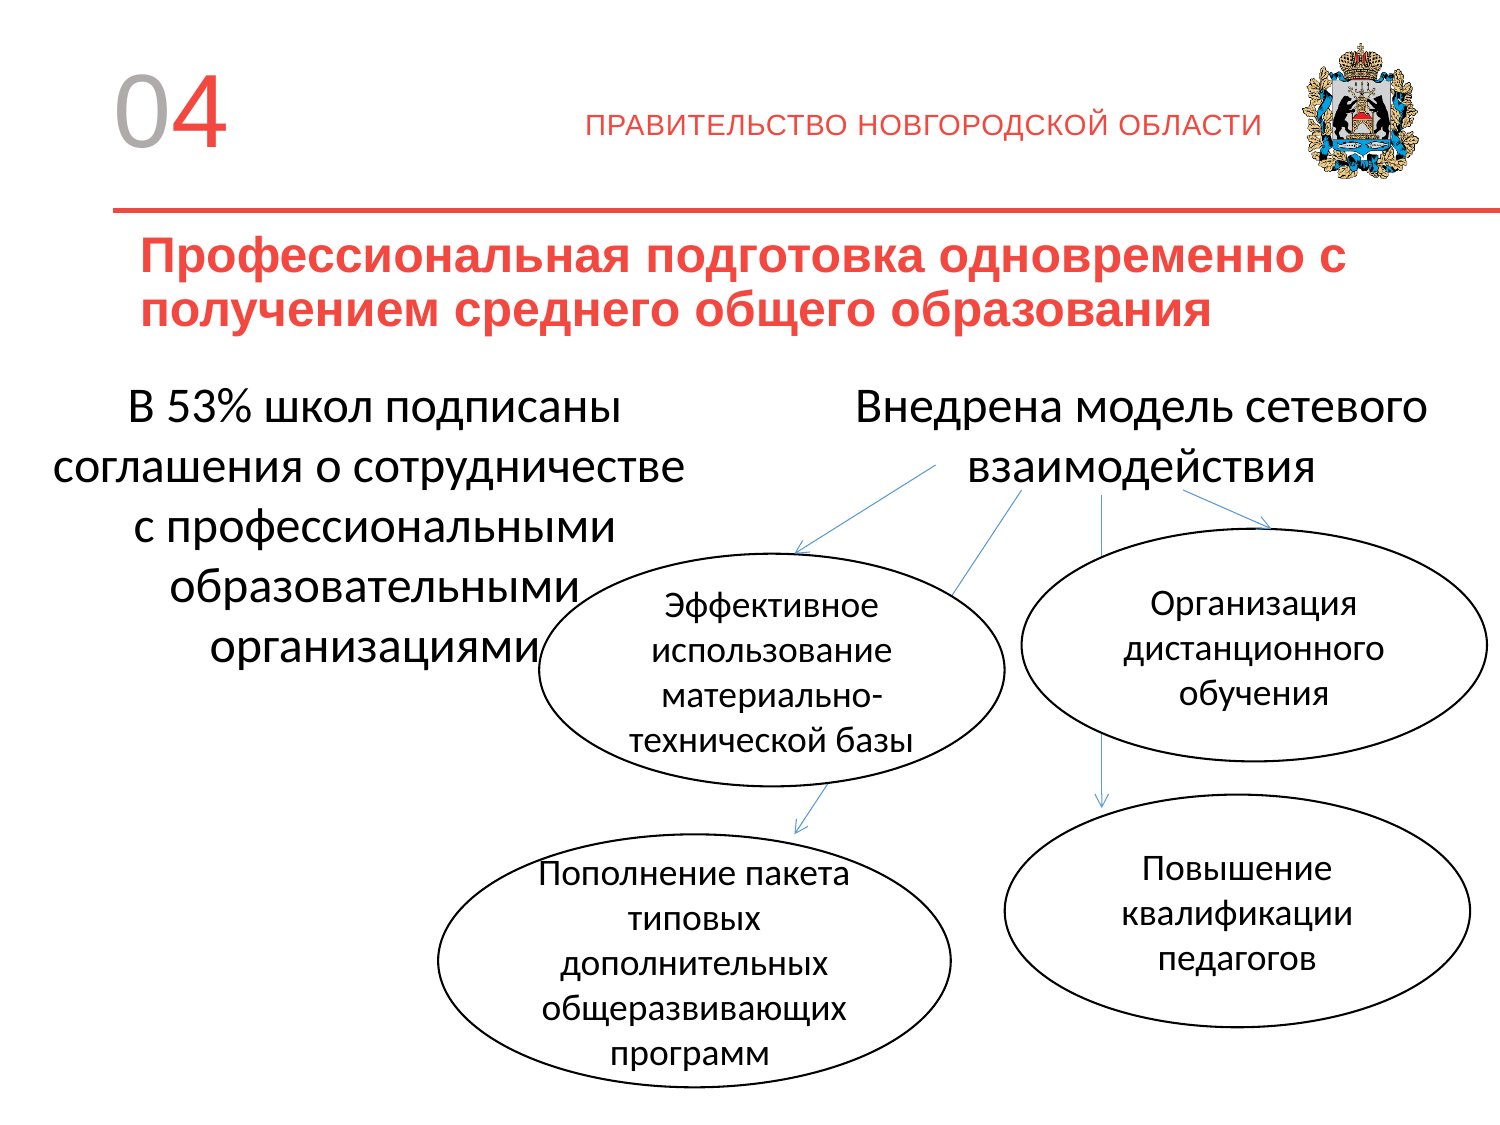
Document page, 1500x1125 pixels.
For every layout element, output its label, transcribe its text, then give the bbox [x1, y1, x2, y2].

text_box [1183, 489, 1272, 529]
text_box В 53% школ подписаны соглашения о сотрудничестве с профессиональными образовательными организациями [25, 372, 723, 708]
text_box Повышение квалификации педагогов [1003, 793, 1472, 1029]
picture [1302, 43, 1419, 179]
text_box Организация дистанционного обучения [1102, 528, 1489, 763]
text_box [794, 464, 936, 554]
text_box ПРАВИТЕЛЬСТВО НОВГОРОДСКОЙ ОБЛАСТИ [570, 102, 1302, 147]
text_box Профессиональная подготовка одновременно с получением среднего общего образования [124, 221, 1419, 439]
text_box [794, 489, 1022, 835]
text_box Организация дистанционного обучения [1022, 556, 1101, 734]
text_box Внедрена модель сетевого взаимодействия [794, 372, 1487, 529]
text_box Эффективное использование материально-технической базы [538, 552, 794, 788]
text_box Пополнение пакета типовых дополнительных общеразвивающих программ [437, 833, 952, 1089]
text_box 04 [98, 36, 312, 177]
